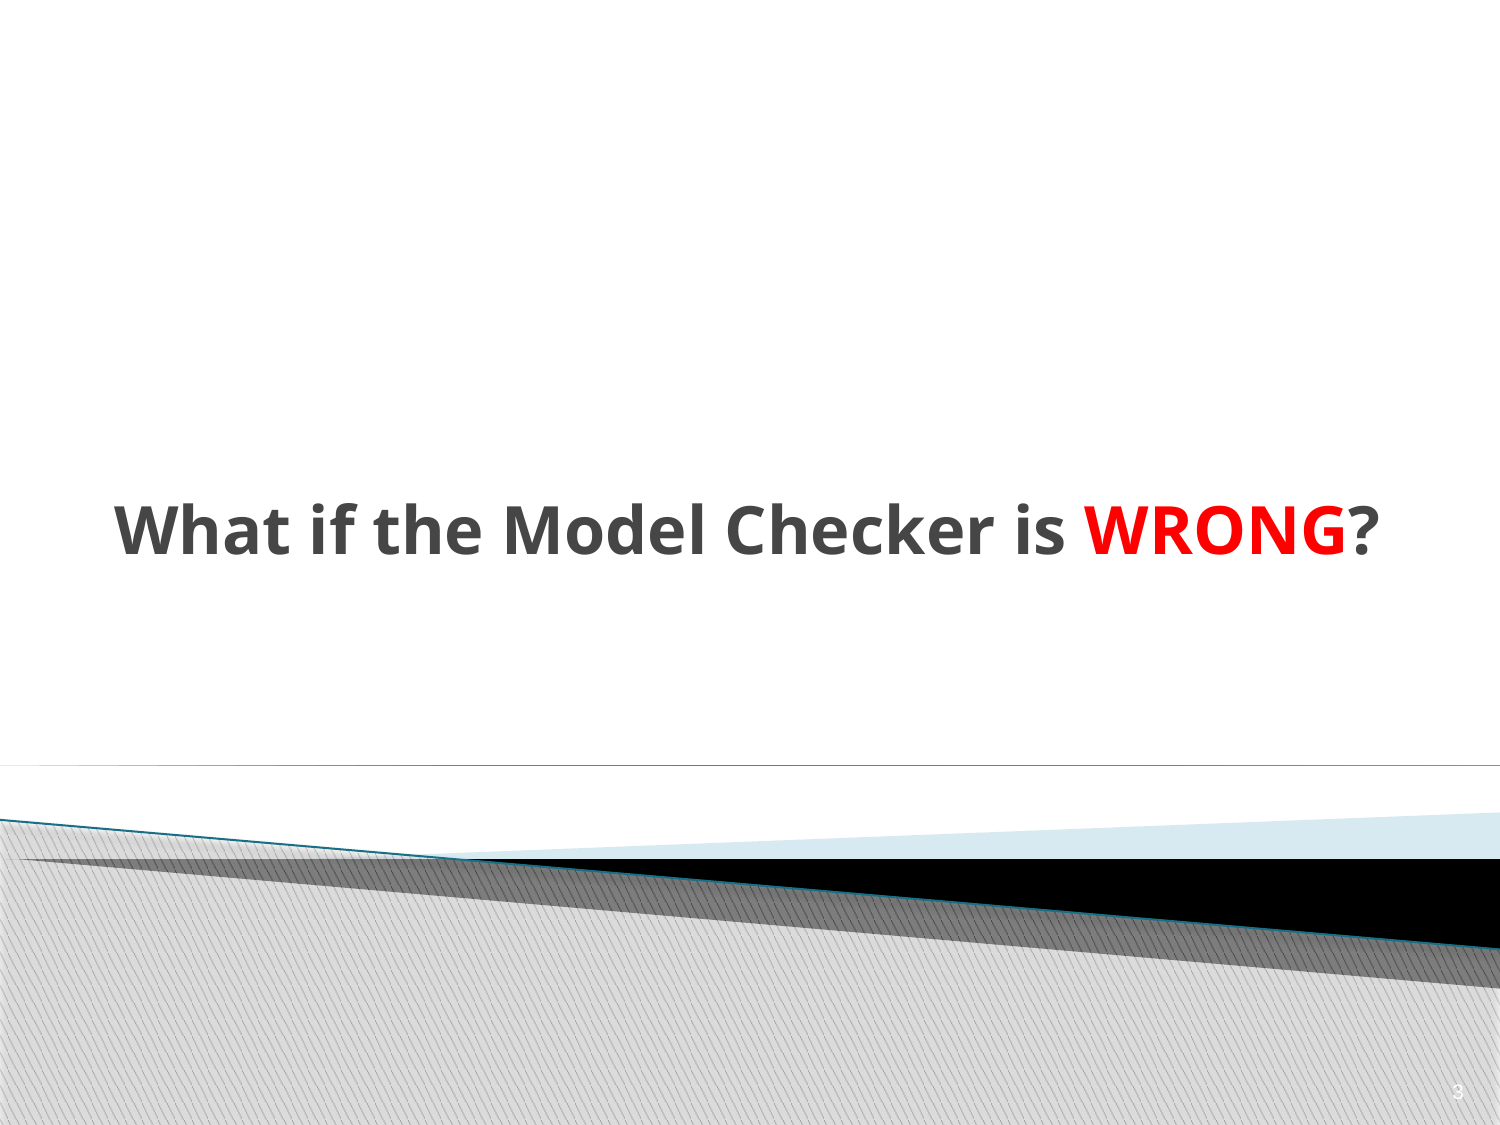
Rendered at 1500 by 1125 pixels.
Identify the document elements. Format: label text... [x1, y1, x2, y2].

picture [5, 859, 1500, 989]
title What if the Model Checker is WRONG? [50, 437, 1463, 575]
slide_number 3 [1418, 1051, 1479, 1112]
